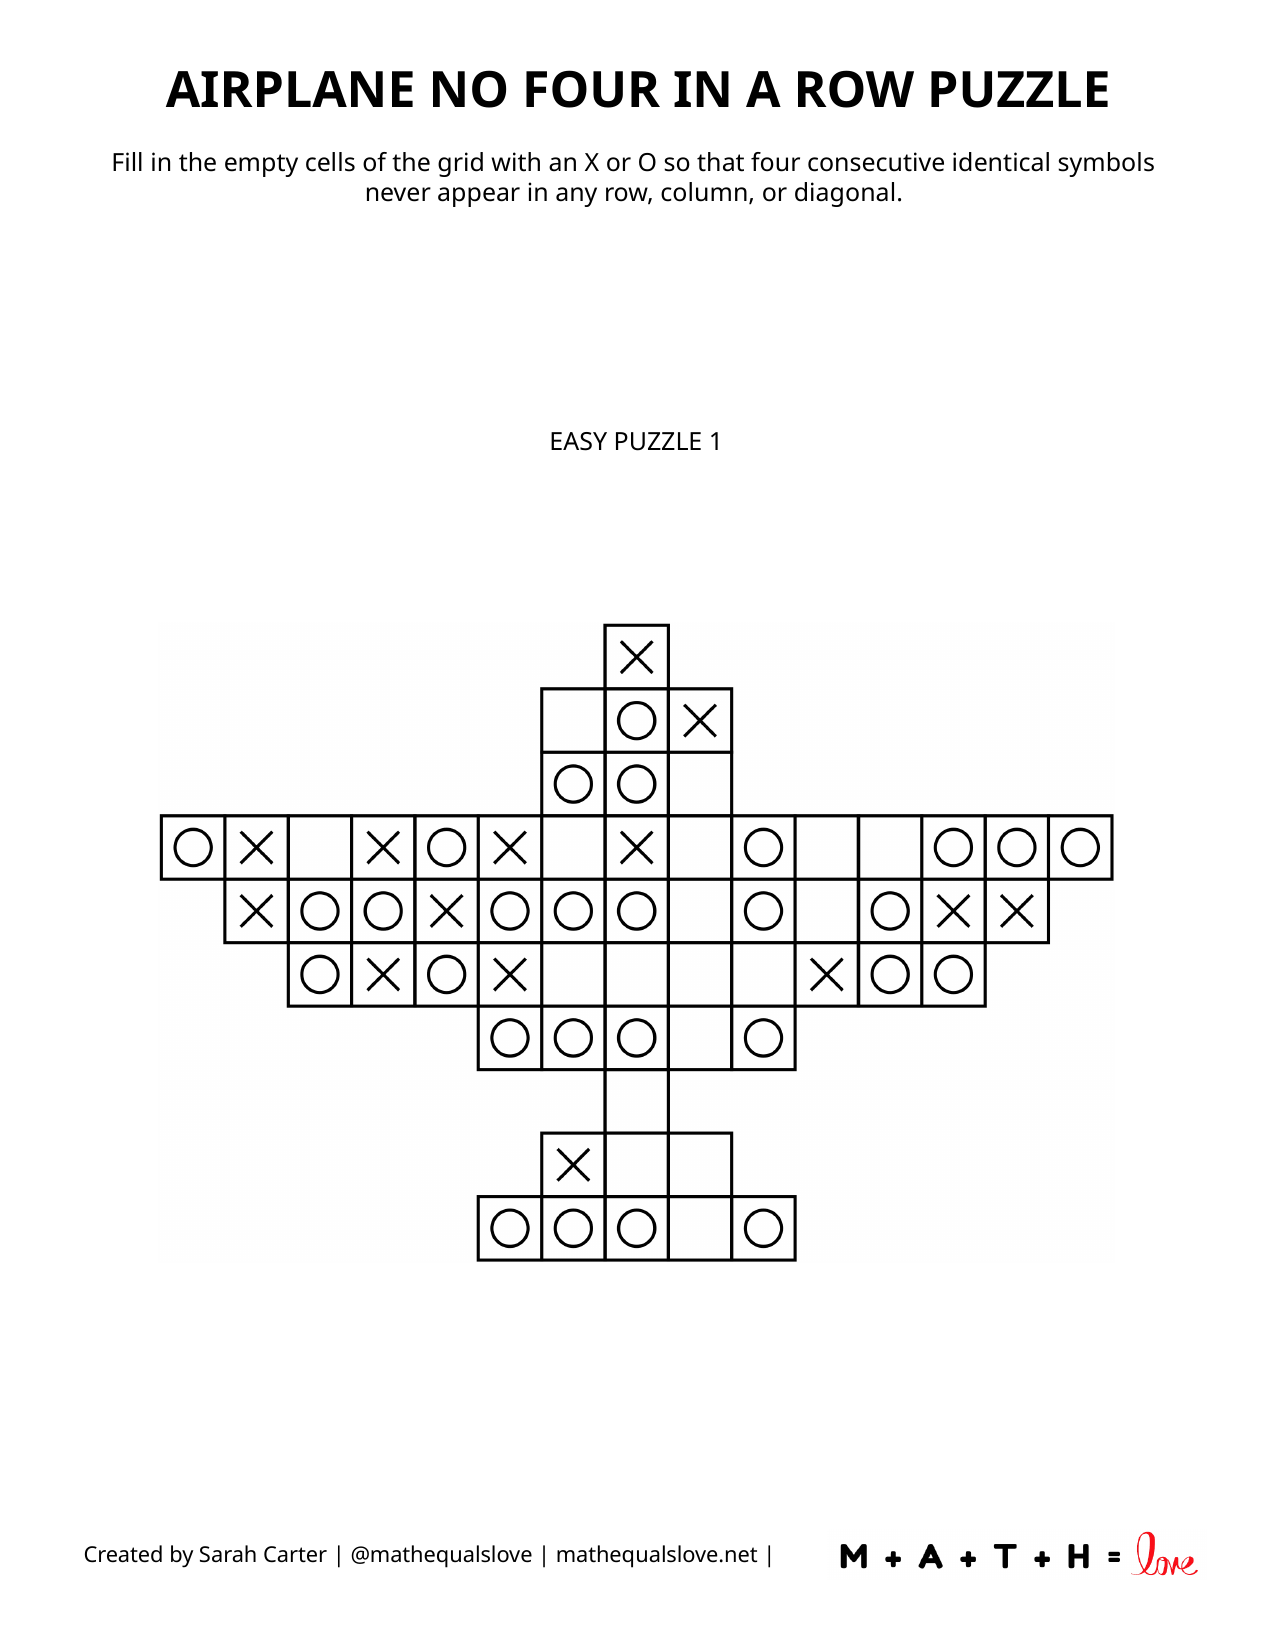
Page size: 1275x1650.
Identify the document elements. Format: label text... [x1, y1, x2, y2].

picture [826, 1528, 1207, 1580]
text_box AIRPLANE NO FOUR IN A ROW PUZZLE [66, 49, 1211, 125]
picture [157, 622, 1116, 1263]
text_box Fill in the empty cells of the grid with an X or O so that four consecutive identical symbols never appear in any row, column, or diagonal. [0, 139, 1275, 215]
text_box Created by Sarah Carter | @mathequalslove | mathequalslove.net | [68, 1533, 826, 1575]
text_box EASY PUZZLE 1 [158, 424, 1115, 476]
